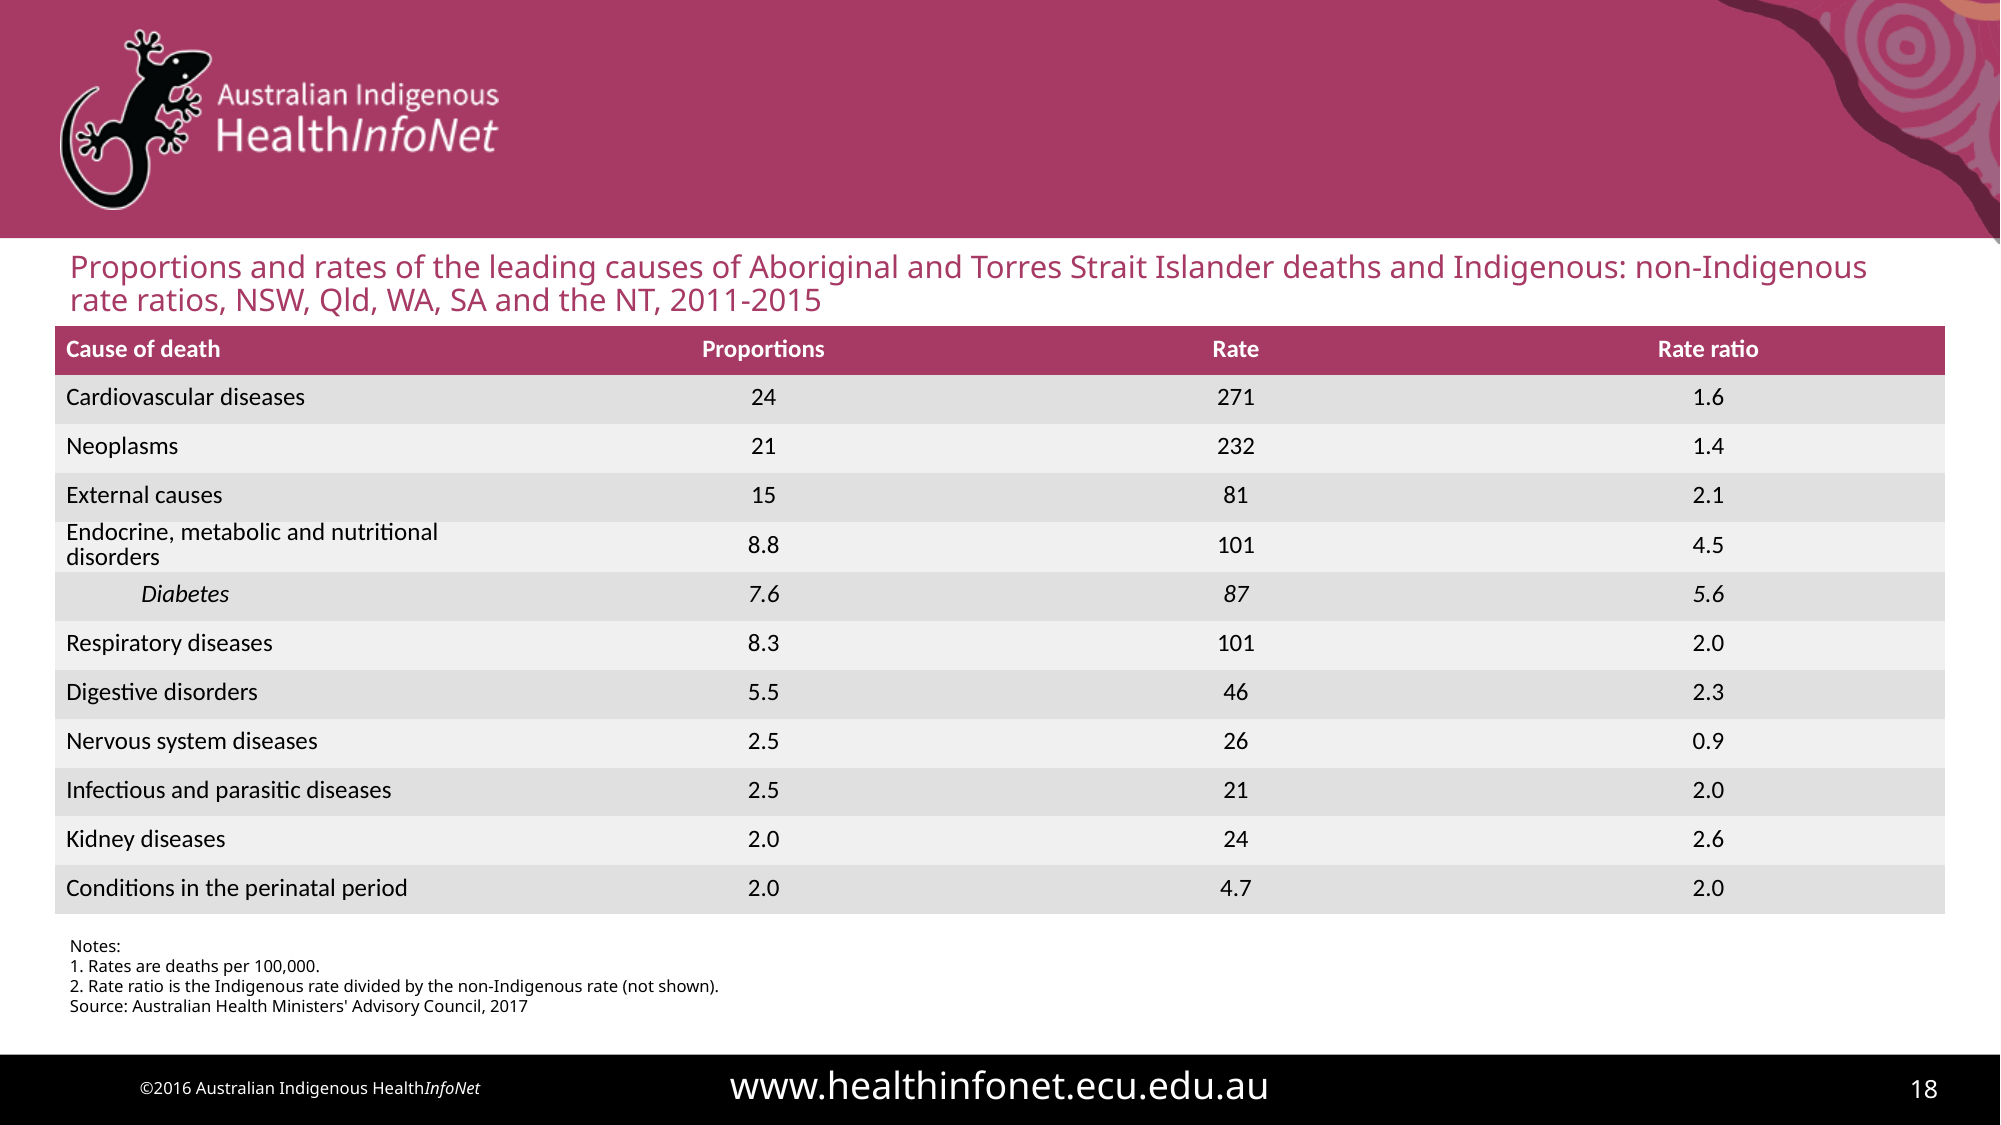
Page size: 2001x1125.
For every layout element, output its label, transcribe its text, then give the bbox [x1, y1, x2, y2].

table_cell 4.5 [1472, 522, 1945, 572]
table_cell 232 [1000, 424, 1472, 473]
title Proportions and rates of the leading causes of Aboriginal and Torres Strait Islander deaths and Indigenous: non-Indigenous rate ratios, NSW, Qld, WA, SA and the NT, 2011-2015 [55, 243, 1945, 326]
table_cell 24 [1000, 816, 1472, 865]
table_cell 7.6 [527, 572, 1000, 621]
table_cell 8.3 [527, 621, 1000, 670]
table_header Rate ratio [1472, 326, 1945, 375]
table_cell 101 [1000, 621, 1472, 670]
table_cell 2.6 [1472, 816, 1945, 865]
table_cell 5.6 [1472, 572, 1945, 621]
table_cell 2.5 [527, 768, 1000, 816]
table_cell 2.1 [1472, 473, 1945, 522]
table_cell 2.0 [1472, 768, 1945, 816]
table_cell 2.0 [527, 865, 1000, 914]
table_cell 2.3 [1472, 670, 1945, 719]
table_cell 21 [527, 424, 1000, 473]
table_cell 2.5 [527, 719, 1000, 768]
picture [60, 29, 499, 210]
picture [1673, 0, 2000, 279]
table_cell Respiratory diseases [55, 621, 527, 670]
table_cell Diabetes [55, 572, 527, 621]
table_cell Nervous system diseases [55, 719, 527, 768]
table_cell 271 [1000, 375, 1472, 424]
table_header Cause of death [55, 326, 527, 375]
table_cell Neoplasms [55, 424, 527, 473]
table_cell 1.4 [1472, 424, 1945, 473]
table_cell Kidney diseases [55, 816, 527, 865]
table_cell 4.7 [1000, 865, 1472, 914]
table_cell Digestive disorders [55, 670, 527, 719]
table_header Rate [1000, 326, 1472, 375]
table_cell 0.9 [1472, 719, 1945, 768]
table_cell Endocrine, metabolic and nutritional disorders [55, 522, 527, 572]
table_cell 81 [1000, 473, 1472, 522]
table_cell 101 [1000, 522, 1472, 572]
table_cell 8.8 [527, 522, 1000, 572]
table_header Proportions [527, 326, 1000, 375]
table_cell 5.5 [527, 670, 1000, 719]
table_cell Infectious and parasitic diseases [55, 768, 527, 816]
table_cell 2.0 [527, 816, 1000, 865]
table_cell 2.0 [1472, 865, 1945, 914]
table_cell 26 [1000, 719, 1472, 768]
text_box Notes: 1. Rates are deaths per 100,000. 2. Rate ratio is the Indigenous rate divided by the non-Indigenous rate (not shown). Source: Australian Health Ministers' Advisory Council, 2017 [54, 928, 1945, 1035]
table_cell 2.0 [1472, 621, 1945, 670]
table_cell 46 [1000, 670, 1472, 719]
table_cell Cardiovascular diseases [55, 375, 527, 424]
table_cell 1.6 [1472, 375, 1945, 424]
table_cell 24 [527, 375, 1000, 424]
table_cell External causes [55, 473, 527, 522]
table_cell 15 [527, 473, 1000, 522]
table_cell 21 [1000, 768, 1472, 816]
table_cell 87 [1000, 572, 1472, 621]
table_cell Conditions in the perinatal period [55, 865, 527, 914]
